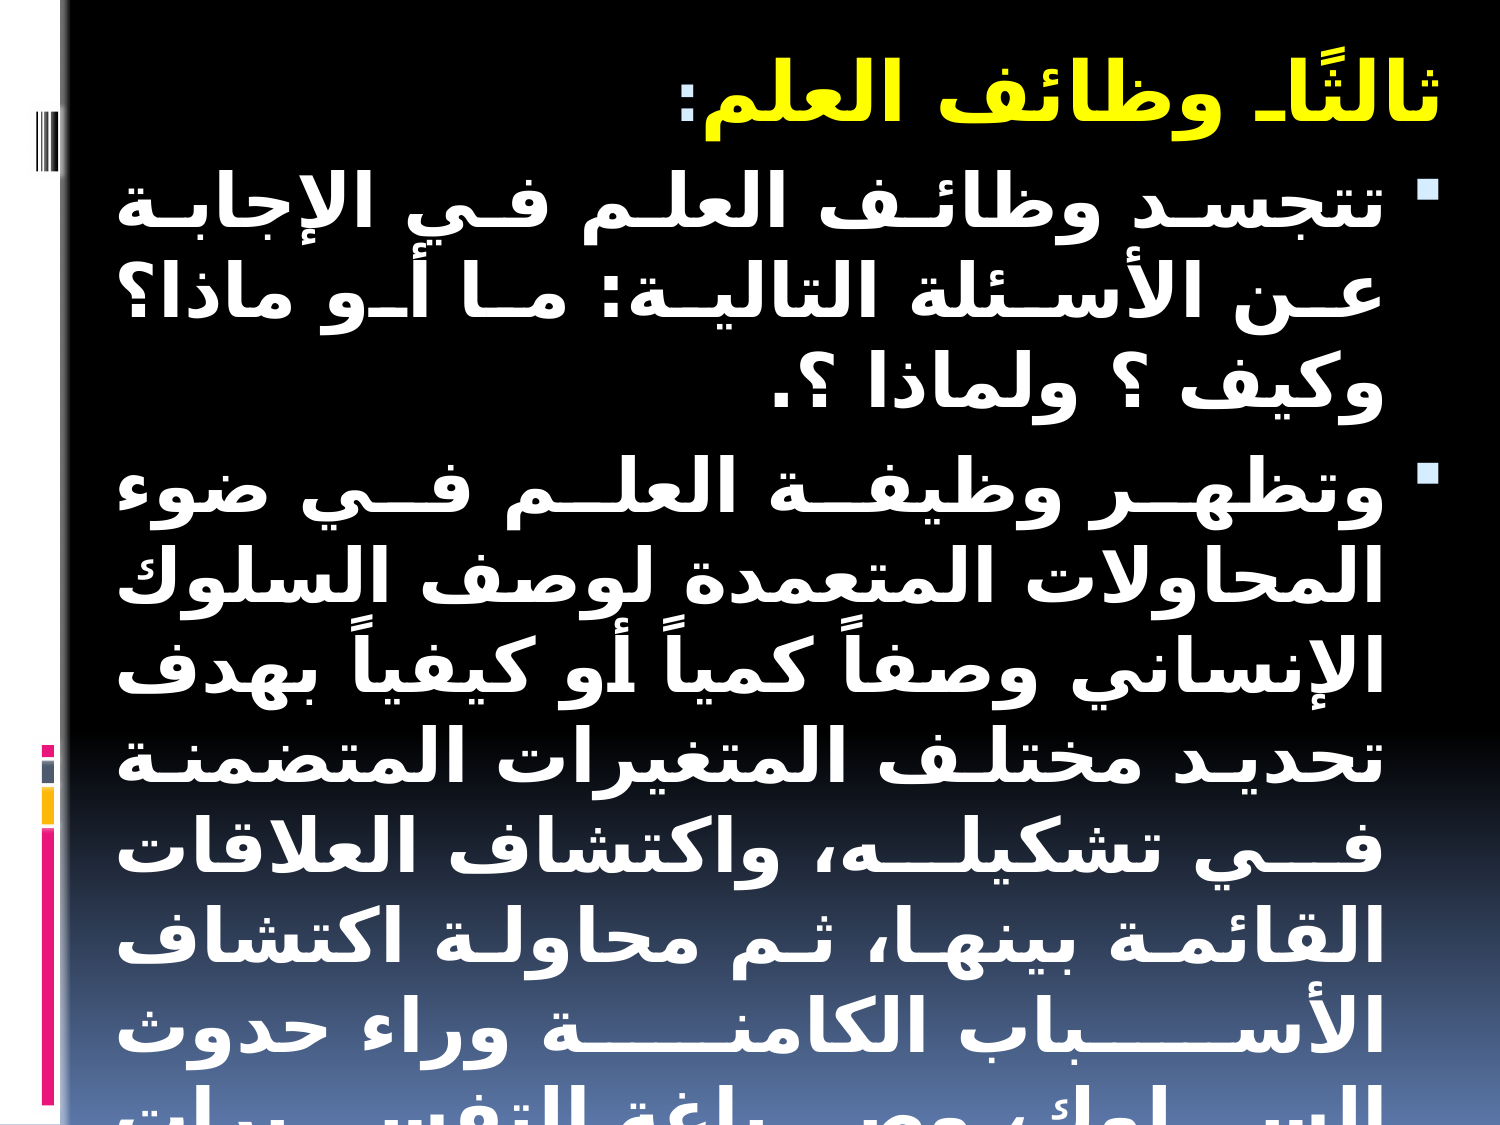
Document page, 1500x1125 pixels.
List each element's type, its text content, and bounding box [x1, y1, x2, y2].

list ثالثًاـ وظائف العلم: تتجسد وظائف العلم في الإجابة عن الأسئلة التالية: ما أو ماذا؟ وكيف ؟ ولماذا ؟. وتظهر وظيفة العلم في ضوء المحاولات المتعمدة لوصف السلوك الإنساني وصفاً كمياً أو كيفياً بهدف تحديد مختلف المتغيرات المتضمنة في تشكيله، واكتشاف العلاقات القائمة بينها، ثم محاولة اكتشاف الأسباب الكامنة وراء حدوث السلوك، وصياغة التفسيرات المحتملة باستخدام المنهج العلمي. [100, 30, 1471, 1094]
